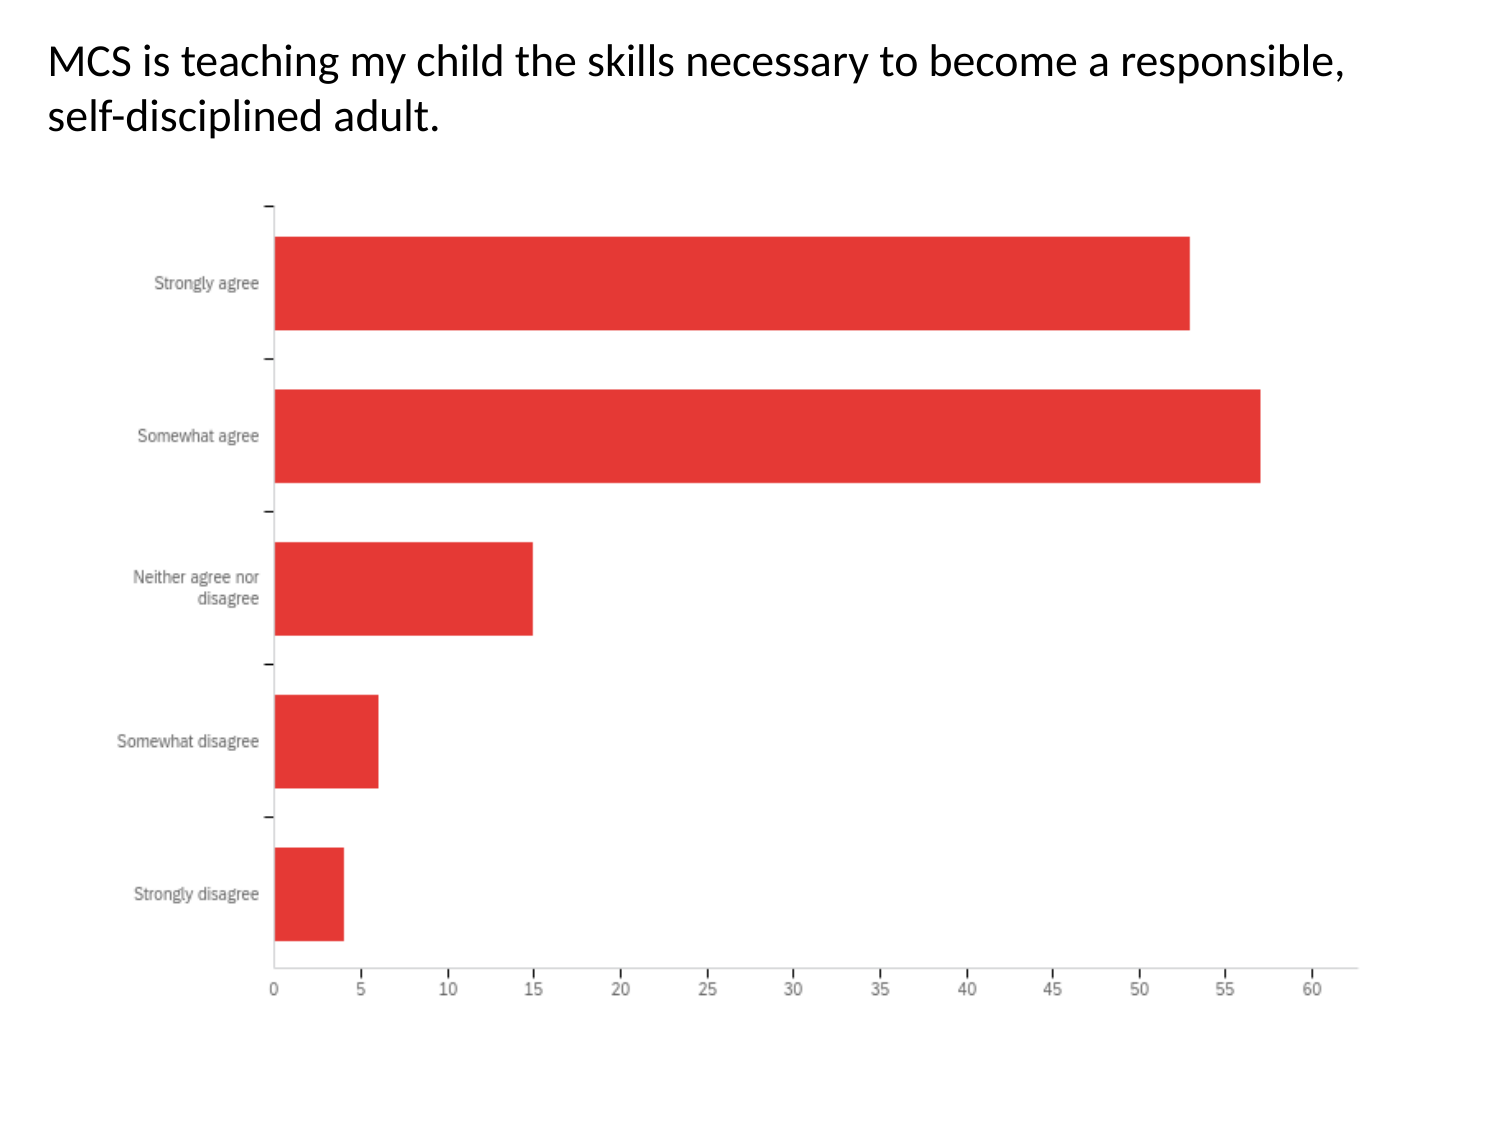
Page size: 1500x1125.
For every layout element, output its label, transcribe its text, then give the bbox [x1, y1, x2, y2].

text_box MCS is teaching my child the skills necessary to become a responsible, self-disciplined adult. [32, 22, 1383, 84]
picture [93, 196, 1407, 1018]
